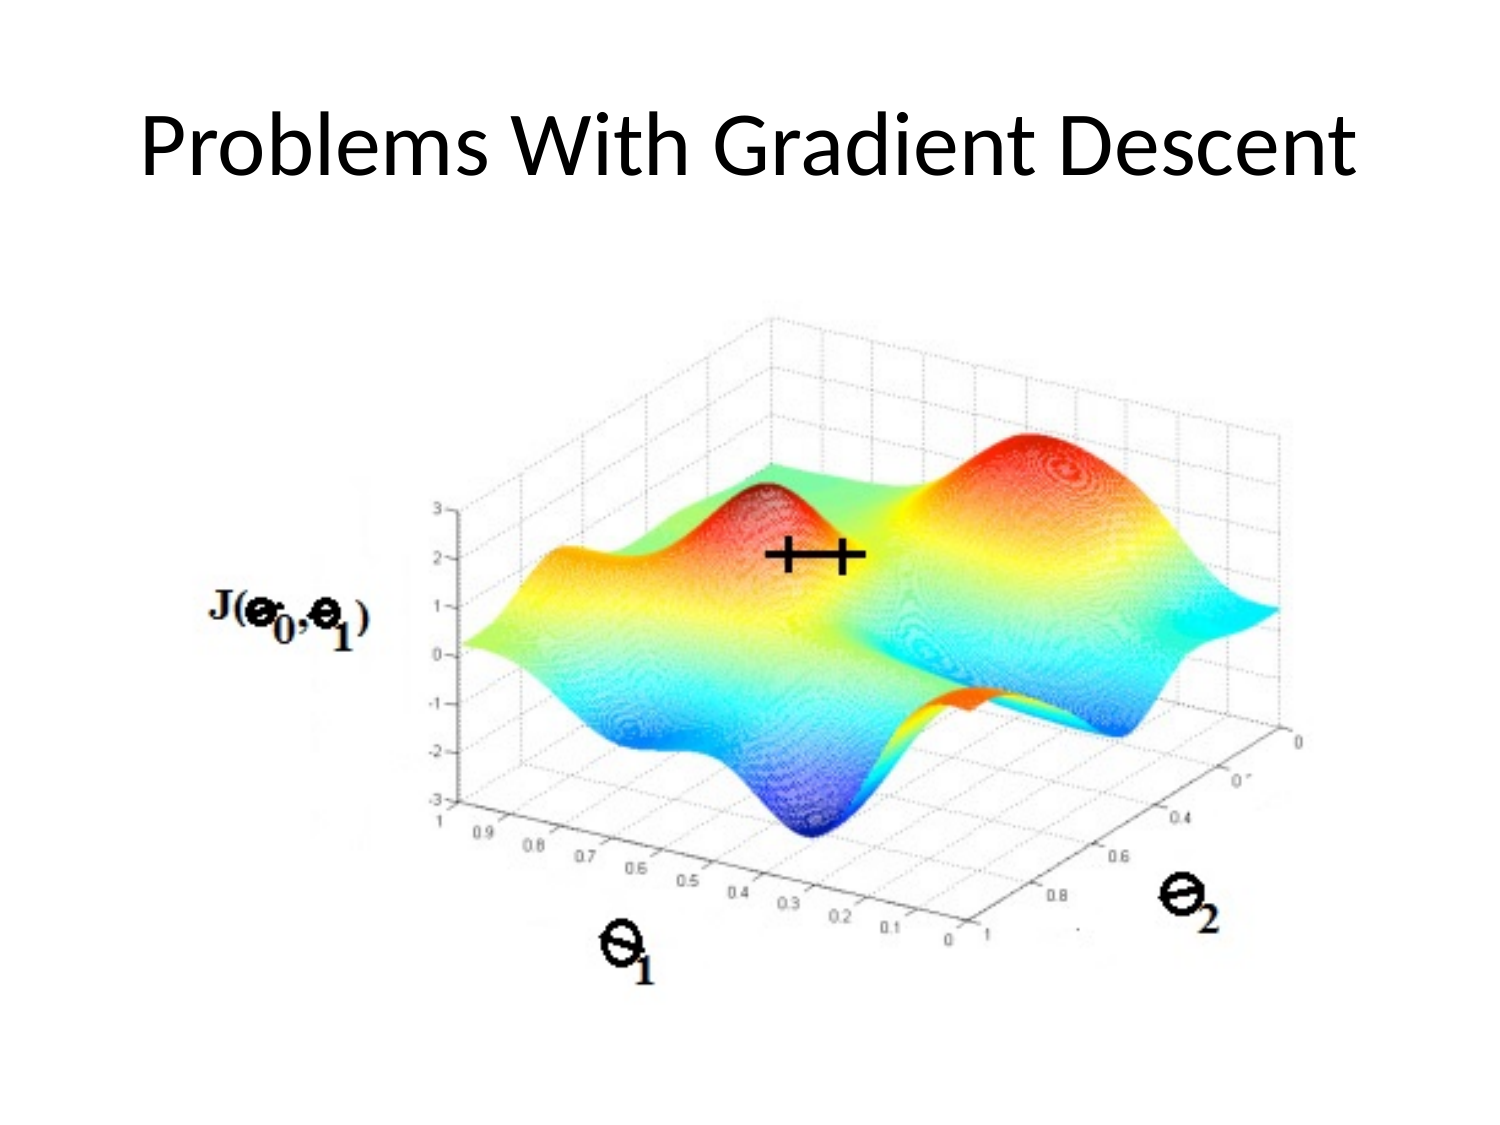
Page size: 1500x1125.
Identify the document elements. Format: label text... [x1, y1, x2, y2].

title Problems With Gradient Descent [75, 45, 1425, 233]
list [74, 262, 1426, 1006]
